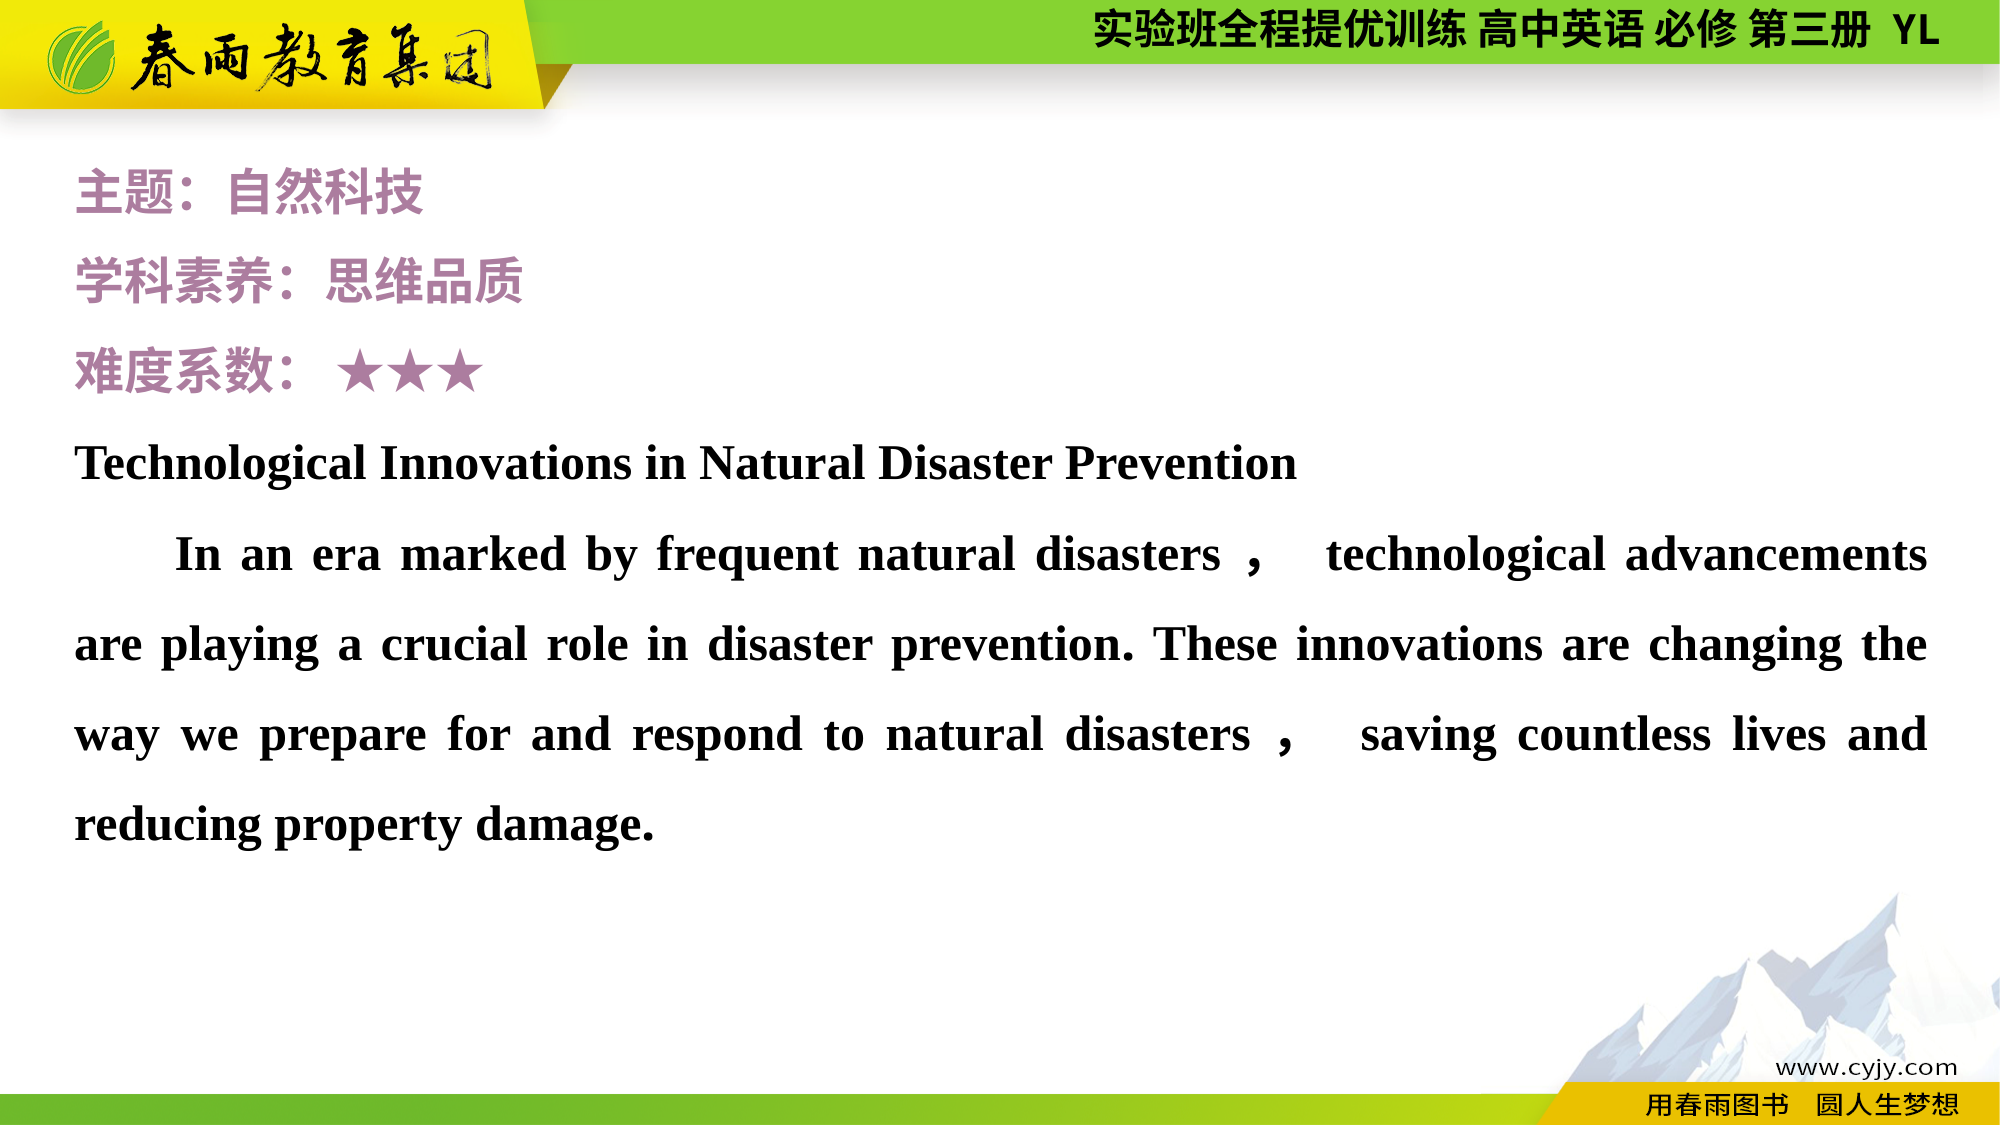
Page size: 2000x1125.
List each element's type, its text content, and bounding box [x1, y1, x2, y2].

list 主题：自然科技 学科素养：思维品质 难度系数： ★★★ Technological Innovations in Natural Disaster Prevention In an era marked by frequent natural disasters， technological advancements are playing a crucial role in disaster prevention. These innovations are changing the way we prepare for and respond to natural disasters， saving countless lives and reducing property damage. [59, 122, 1944, 854]
picture [0, 0, 2000, 1125]
